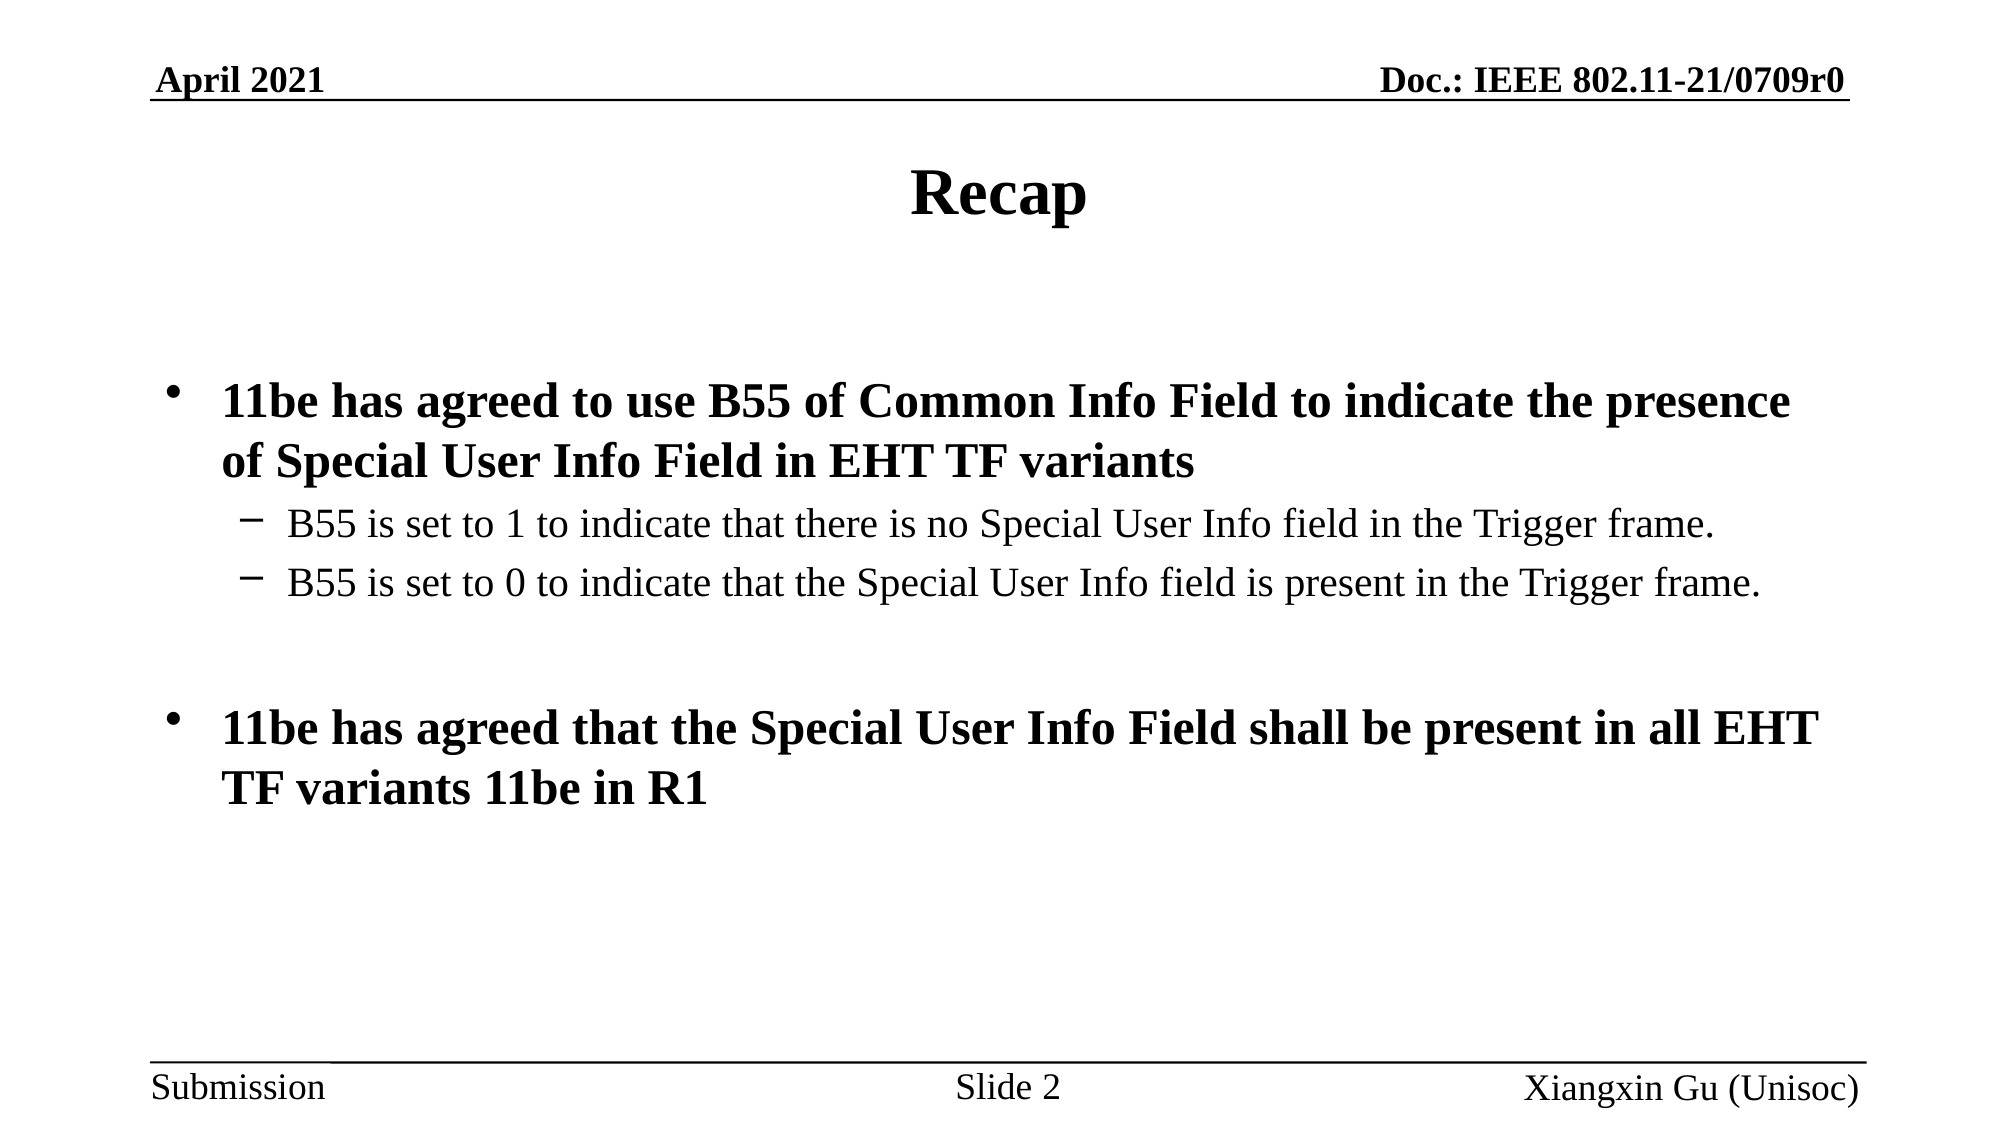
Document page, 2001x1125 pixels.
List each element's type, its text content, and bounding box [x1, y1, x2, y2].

list 11be has agreed to use B55 of Common Info Field to indicate the presence of Special User Info Field in EHT TF variants B55 is set to 1 to indicate that there is no Special User Info field in the Trigger frame. B55 is set to 0 to indicate that the Special User Info field is present in the Trigger frame. 11be has agreed that the Special User Info Field shall be present in all EHT TF variants 11be in R1 [149, 360, 1851, 988]
slide_number Slide 2 [942, 1061, 1075, 1108]
title Recap [149, 112, 1851, 263]
footer Xiangxin Gu (Unisoc) [1520, 1062, 1860, 1109]
